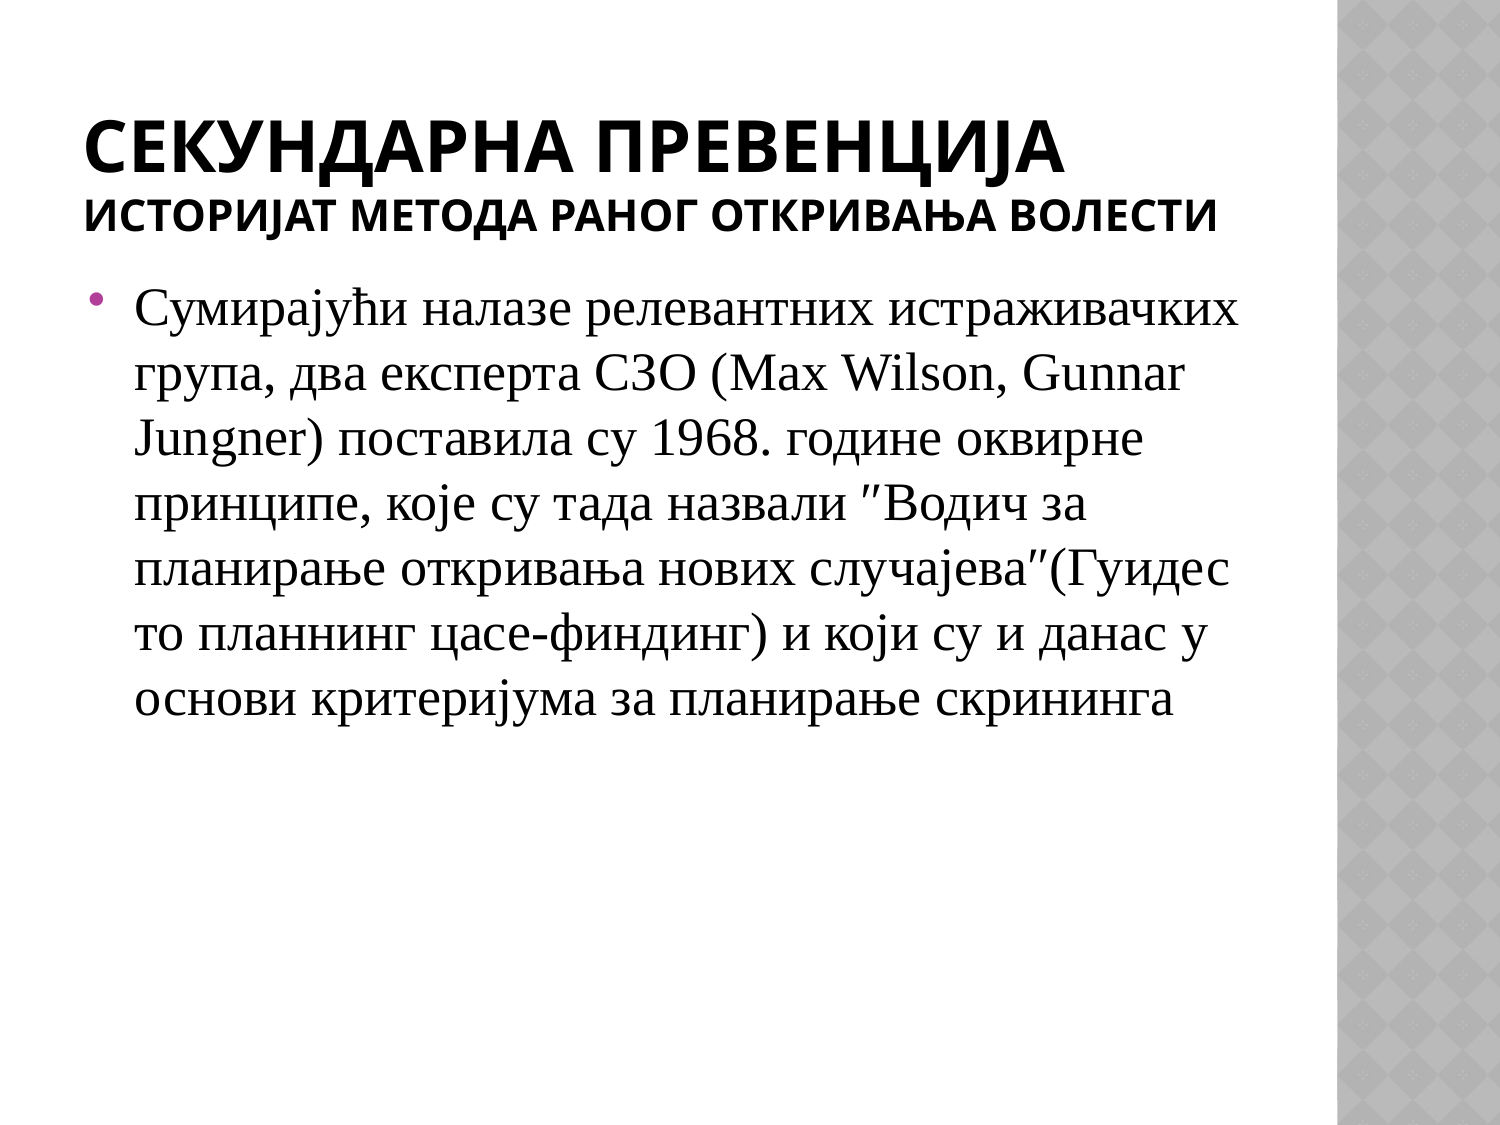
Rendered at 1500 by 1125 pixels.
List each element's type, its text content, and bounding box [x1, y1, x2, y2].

title Секундарна превенција историјат mетода раног otкривања bолести [75, 52, 1263, 240]
list Сумирајући налазе релевантних истраживачких група, два експерта СЗО (Max Wilson, Gunnar Jungner) поставила су 1968. године оквирне принципе, које су тада назвали ″Водич за планирање откривања нових случајева″(Гуидес то планнинг цасе-финдинг) и који су и данас у основи критеријума за планирање скрининга [75, 264, 1263, 1059]
